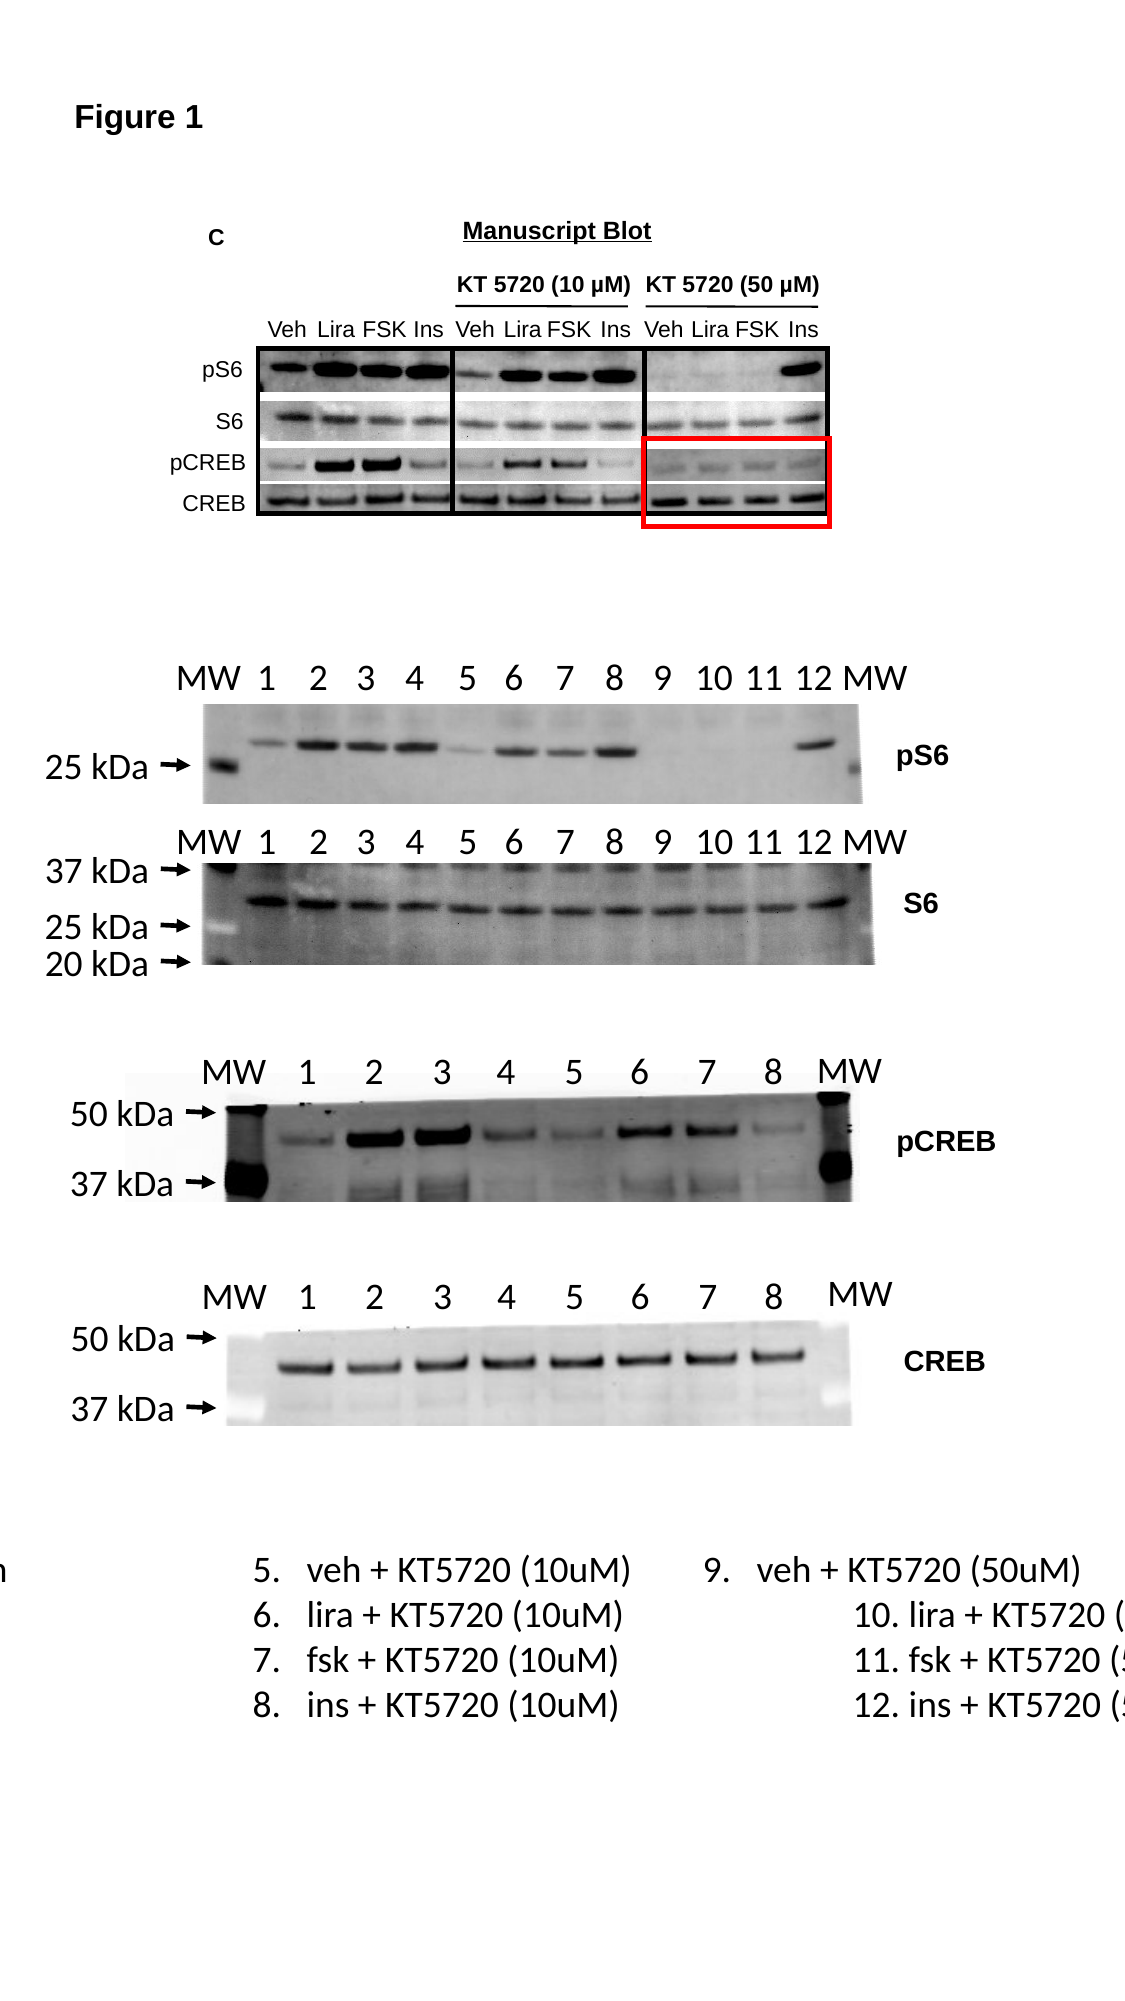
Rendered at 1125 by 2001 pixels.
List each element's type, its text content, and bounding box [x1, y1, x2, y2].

text_box 4 [390, 645, 440, 704]
picture [645, 449, 828, 481]
text_box 7 [540, 645, 590, 704]
text_box CREB [167, 480, 262, 523]
picture [125, 1073, 860, 1202]
text_box 12 [780, 809, 848, 863]
text_box MW [812, 1262, 908, 1322]
text_box 11 [730, 809, 780, 863]
text_box 8 [748, 1039, 798, 1073]
text_box MW [186, 1264, 282, 1300]
text_box 2 [349, 1039, 399, 1073]
picture [453, 350, 644, 392]
text_box MW [802, 1038, 897, 1099]
text_box 11 [730, 645, 779, 704]
text_box Lira [670, 308, 714, 348]
text_box 2 [294, 809, 341, 863]
text_box 1 [242, 645, 291, 704]
text_box 50 kDa [55, 1307, 125, 1367]
text_box Ins [761, 307, 846, 350]
text_box 3 [417, 1039, 467, 1073]
picture [259, 401, 452, 441]
picture [453, 484, 644, 514]
text_box Lanes: veh 5. veh + KT5720 (10uM) 9. veh + KT5720 (50uM) lira 6. lira + KT5720 (10uM) 10. lira + KT5720 (50uM) fsk 7. fsk + KT5720 (10uM) 11. fsk + KT5720 (50uM) ins 8. ins + KT5720 (10uM) 12. ins + KT5720 (50uM) [0, 1492, 1125, 1733]
text_box Figure 1 [59, 87, 219, 143]
text_box 6 [615, 1039, 665, 1073]
text_box FSK [342, 307, 386, 348]
text_box 12 [779, 645, 848, 704]
text_box 20 kDa [30, 931, 165, 991]
text_box [642, 437, 831, 528]
text_box Ins [386, 307, 435, 348]
text_box 4 [390, 809, 440, 863]
text_box 4 [482, 1264, 532, 1300]
text_box 3 [341, 809, 390, 863]
text_box 50 kDa [55, 1081, 125, 1142]
text_box [257, 348, 829, 514]
text_box 7 [683, 1264, 733, 1300]
text_box 2 [350, 1264, 400, 1300]
text_box Ins [573, 308, 624, 348]
text_box Veh [435, 307, 483, 348]
text_box 1 [283, 1264, 332, 1300]
text_box 1 [242, 809, 292, 863]
text_box FSK [526, 308, 573, 348]
text_box pS6 [187, 347, 258, 390]
text_box 25 kDa [29, 895, 161, 955]
text_box 8 [590, 645, 638, 704]
text_box 5 [549, 1039, 599, 1073]
text_box 9 [638, 645, 680, 704]
picture [453, 401, 644, 441]
text_box MW [848, 809, 923, 870]
text_box 7 [541, 809, 590, 863]
text_box 5 [443, 809, 489, 863]
text_box 8 [749, 1264, 799, 1300]
text_box 6 [489, 809, 539, 863]
picture [164, 704, 893, 804]
text_box S6 [200, 399, 257, 442]
picture [260, 484, 452, 514]
text_box 4 [481, 1039, 531, 1073]
text_box 5 [443, 645, 489, 704]
text_box C [193, 214, 240, 258]
text_box 10 [680, 809, 730, 863]
picture [259, 350, 452, 392]
text_box 8 [590, 809, 638, 863]
text_box KT 5720 (10 µM) [442, 262, 630, 305]
text_box KT 5720 (50 µM) [630, 262, 836, 305]
text_box Lira [483, 308, 526, 348]
text_box MW [186, 1039, 282, 1073]
text_box pS6 [893, 728, 965, 779]
text_box MW [848, 645, 923, 706]
text_box Lira [297, 307, 342, 348]
text_box Veh [624, 307, 670, 348]
text_box 3 [341, 645, 390, 704]
picture [161, 863, 906, 965]
text_box MW [161, 809, 242, 863]
picture [260, 448, 452, 481]
text_box 3 [418, 1264, 468, 1300]
picture [125, 1300, 862, 1426]
picture [453, 448, 644, 481]
text_box Manuscript Blot [447, 206, 667, 252]
text_box 5 [550, 1264, 600, 1300]
picture [645, 350, 828, 392]
text_box CREB [888, 1335, 1001, 1385]
text_box 37 kDa [55, 1376, 190, 1437]
text_box S6 [906, 876, 954, 927]
text_box 7 [682, 1039, 732, 1073]
text_box 37 kDa [55, 1151, 190, 1212]
text_box 10 [680, 645, 730, 704]
text_box 37 kDa [30, 839, 161, 899]
text_box 6 [615, 1264, 665, 1300]
text_box pCREB [881, 1114, 1012, 1165]
text_box MW [160, 645, 242, 706]
text_box 25 kDa [29, 734, 164, 795]
text_box 2 [294, 645, 341, 704]
text_box 1 [282, 1039, 332, 1073]
text_box FSK [714, 308, 761, 348]
picture [645, 401, 828, 441]
picture [645, 483, 828, 513]
text_box 9 [638, 809, 680, 863]
text_box Veh [248, 307, 297, 348]
text_box 6 [489, 645, 539, 704]
text_box pCREB [155, 439, 257, 482]
